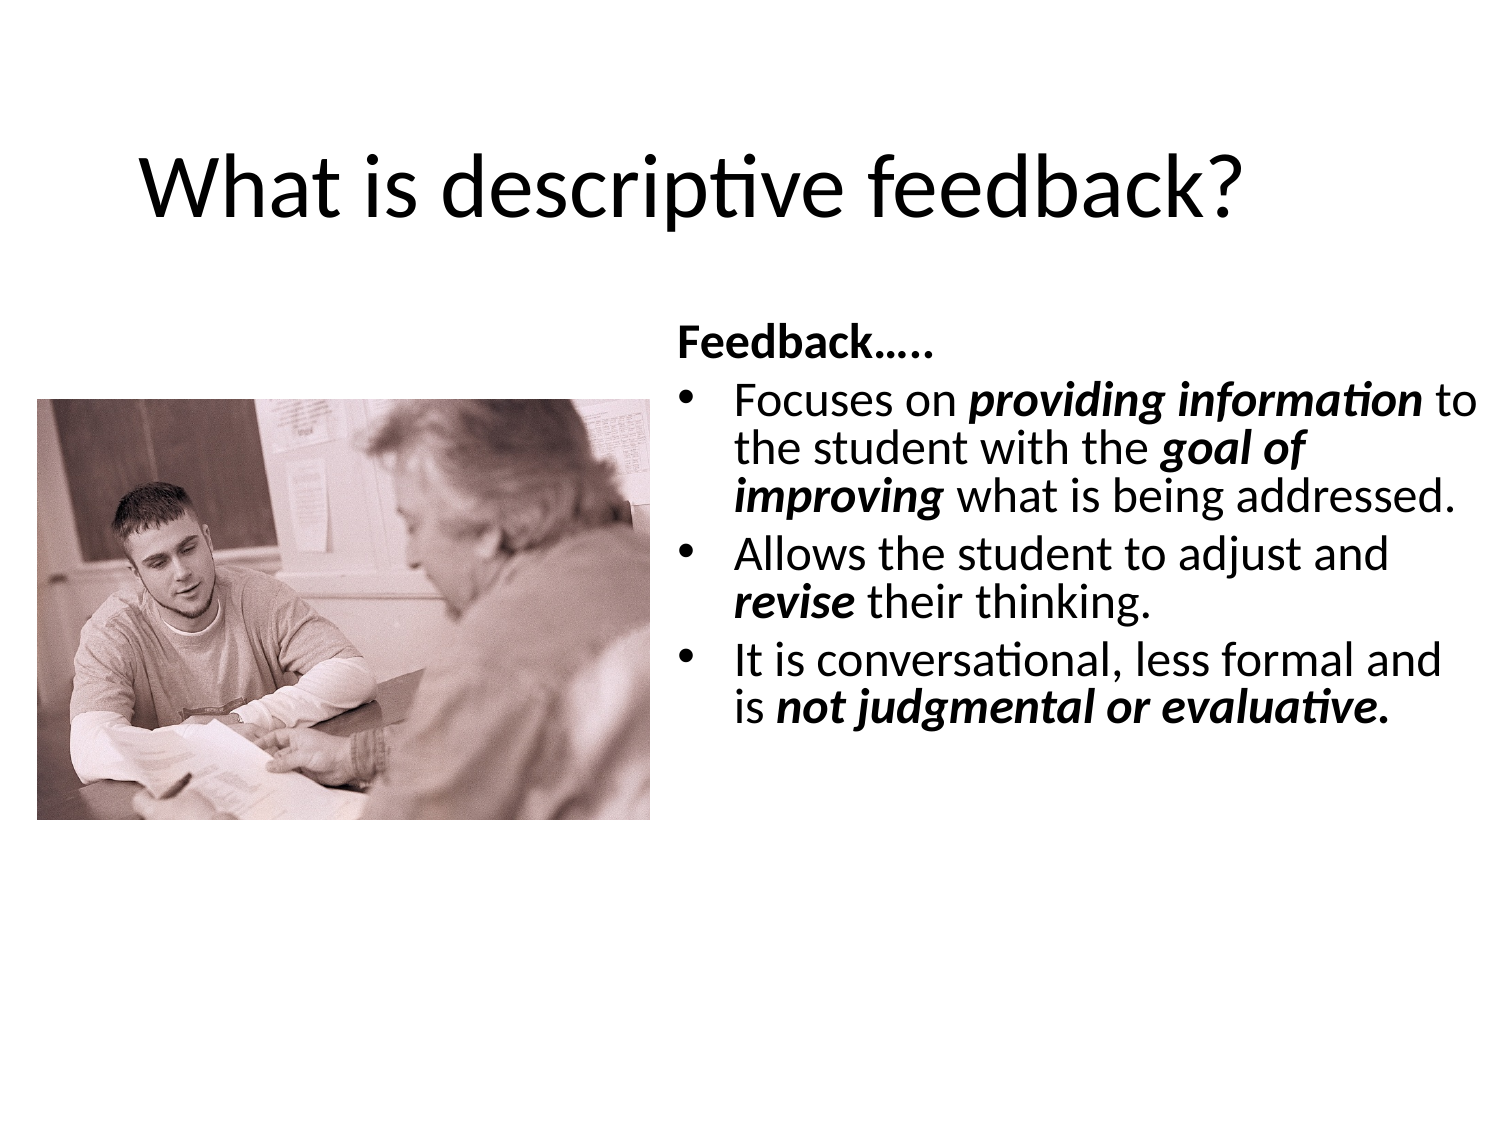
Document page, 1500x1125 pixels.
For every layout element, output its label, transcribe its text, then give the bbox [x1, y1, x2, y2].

title What is descriptive feedback? [24, 99, 1363, 263]
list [37, 399, 651, 820]
list Feedback….. Focuses on providing information to the student with the goal of improving what is being addressed. Allows the student to adjust and revise their thinking. It is conversational, less formal and is not judgmental or evaluative. [662, 312, 1500, 938]
